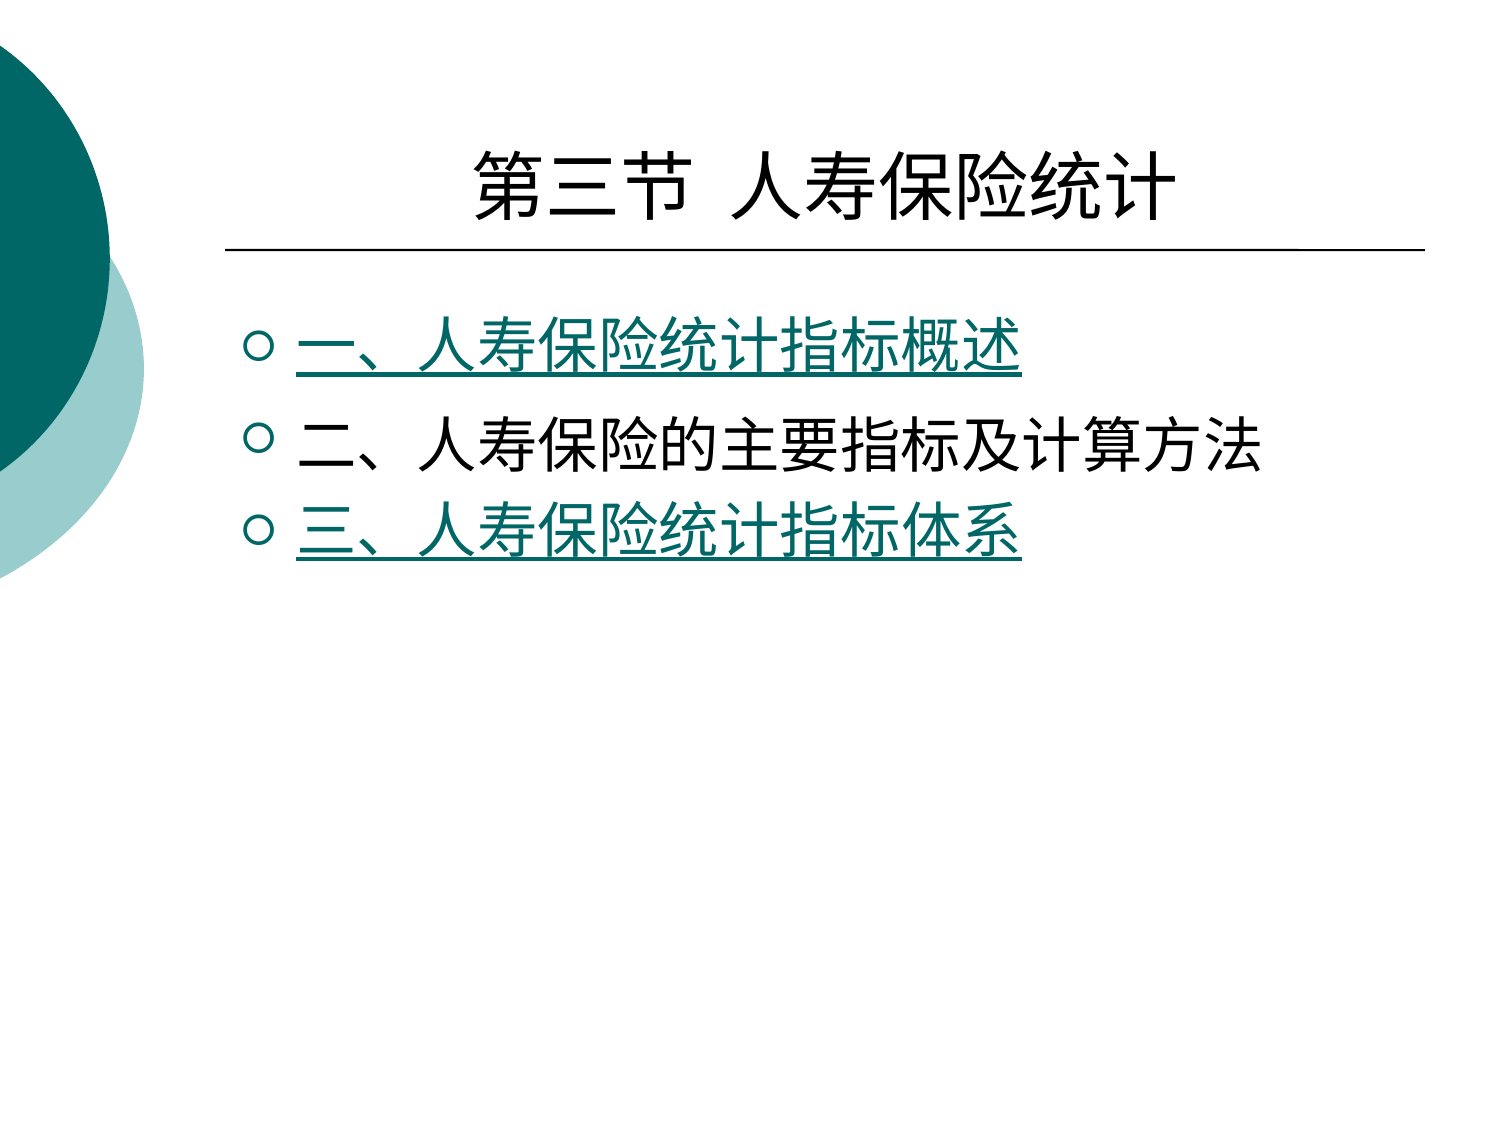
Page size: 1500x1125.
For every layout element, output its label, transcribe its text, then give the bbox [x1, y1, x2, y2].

list 一、人寿保险统计指标概述 二、人寿保险的主要指标及计算方法 三、人寿保险统计指标体系 [224, 299, 1425, 975]
title 第三节 人寿保险统计 [224, 49, 1425, 238]
